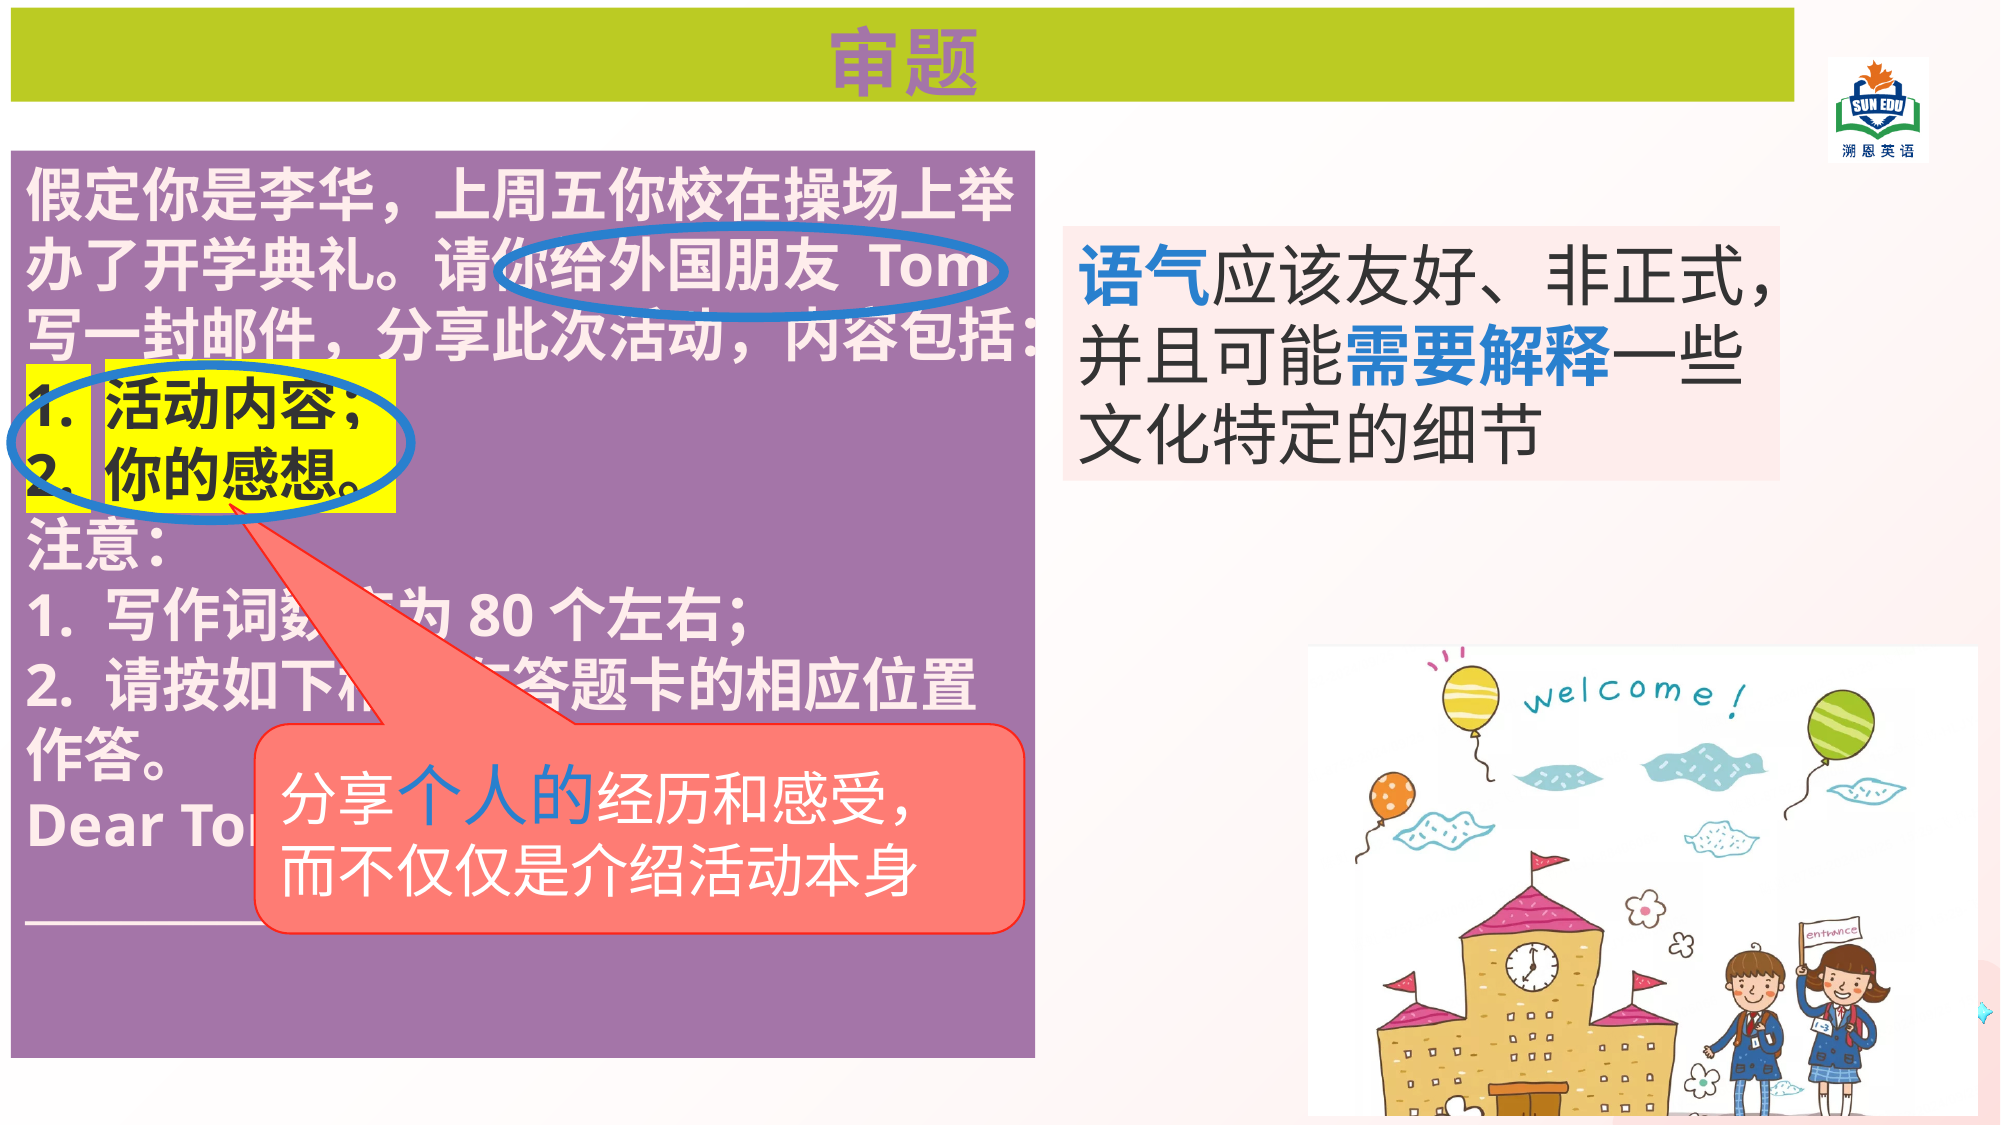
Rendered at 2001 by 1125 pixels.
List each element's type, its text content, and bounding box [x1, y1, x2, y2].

picture [1828, 57, 1929, 163]
text_box [496, 225, 1006, 319]
text_box 审题 [10, 7, 1795, 102]
text_box 语气应该友好、非正式，并且可能需要解释一些文化特定的细节 [1062, 226, 1780, 481]
text_box 分享个人的经历和感受，而不仅仅是介绍活动本身 [240, 520, 1026, 935]
picture [1308, 644, 1993, 1116]
text_box [9, 363, 412, 522]
text_box 假定你是李华，上周五你校在操场上举办了开学典礼。请你给外国朋友 Tom写一封邮件，分享此次活动，内容包括： 1. 活动内容； 2. 你的感想。 注意： 1. 写作词数应为80个左右； 2. 请按如下格式在答题卡的相应位置作答。 Dear Tom, ________________________________________ [10, 150, 1036, 1058]
